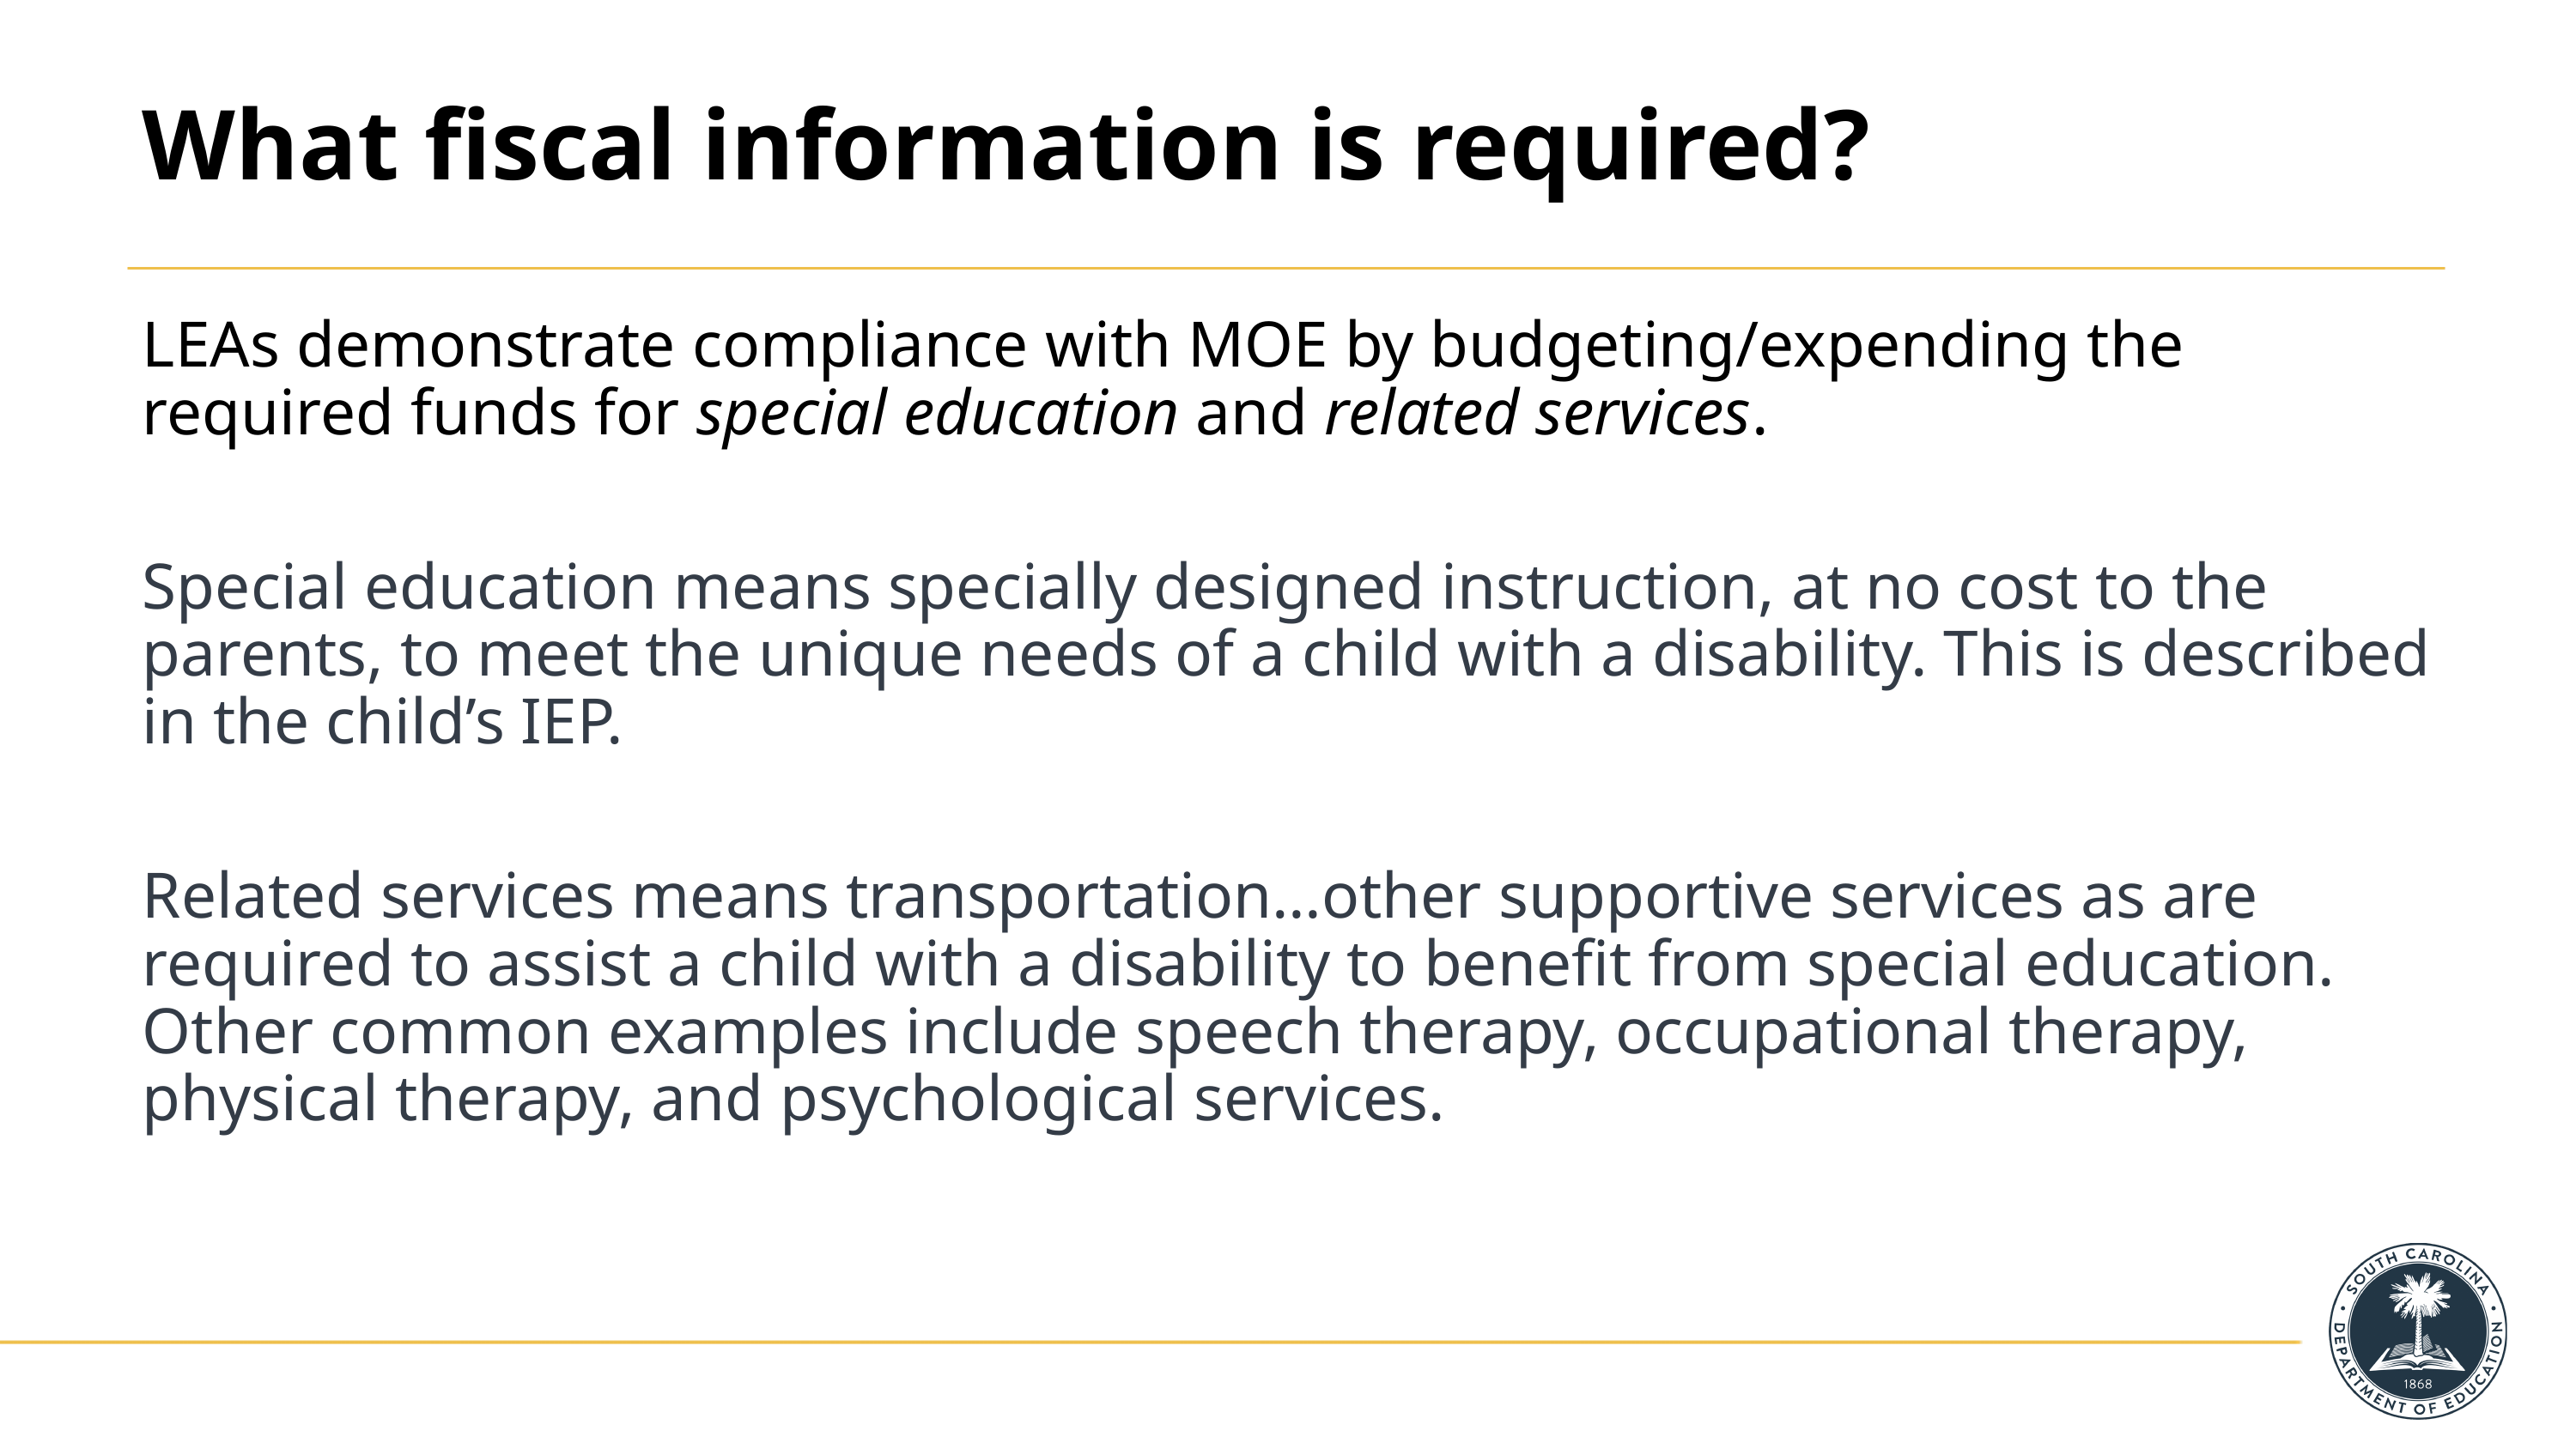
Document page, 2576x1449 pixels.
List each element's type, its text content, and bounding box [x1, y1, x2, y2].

title What fiscal information is required? [129, 76, 2447, 232]
list LEAs demonstrate compliance with MOE by budgeting/expending the required funds for special education and related services. Special education means specially designed instruction, at no cost to the parents, to meet the unique needs of a child with a disability. This is described in the child’s IEP. Related services means transportation…other supportive services as are required to assist a child with a disability to benefit from special education. Other common examples include speech therapy, occupational therapy, physical therapy, and psychological services. [129, 306, 2447, 1149]
picture [2329, 1243, 2507, 1420]
